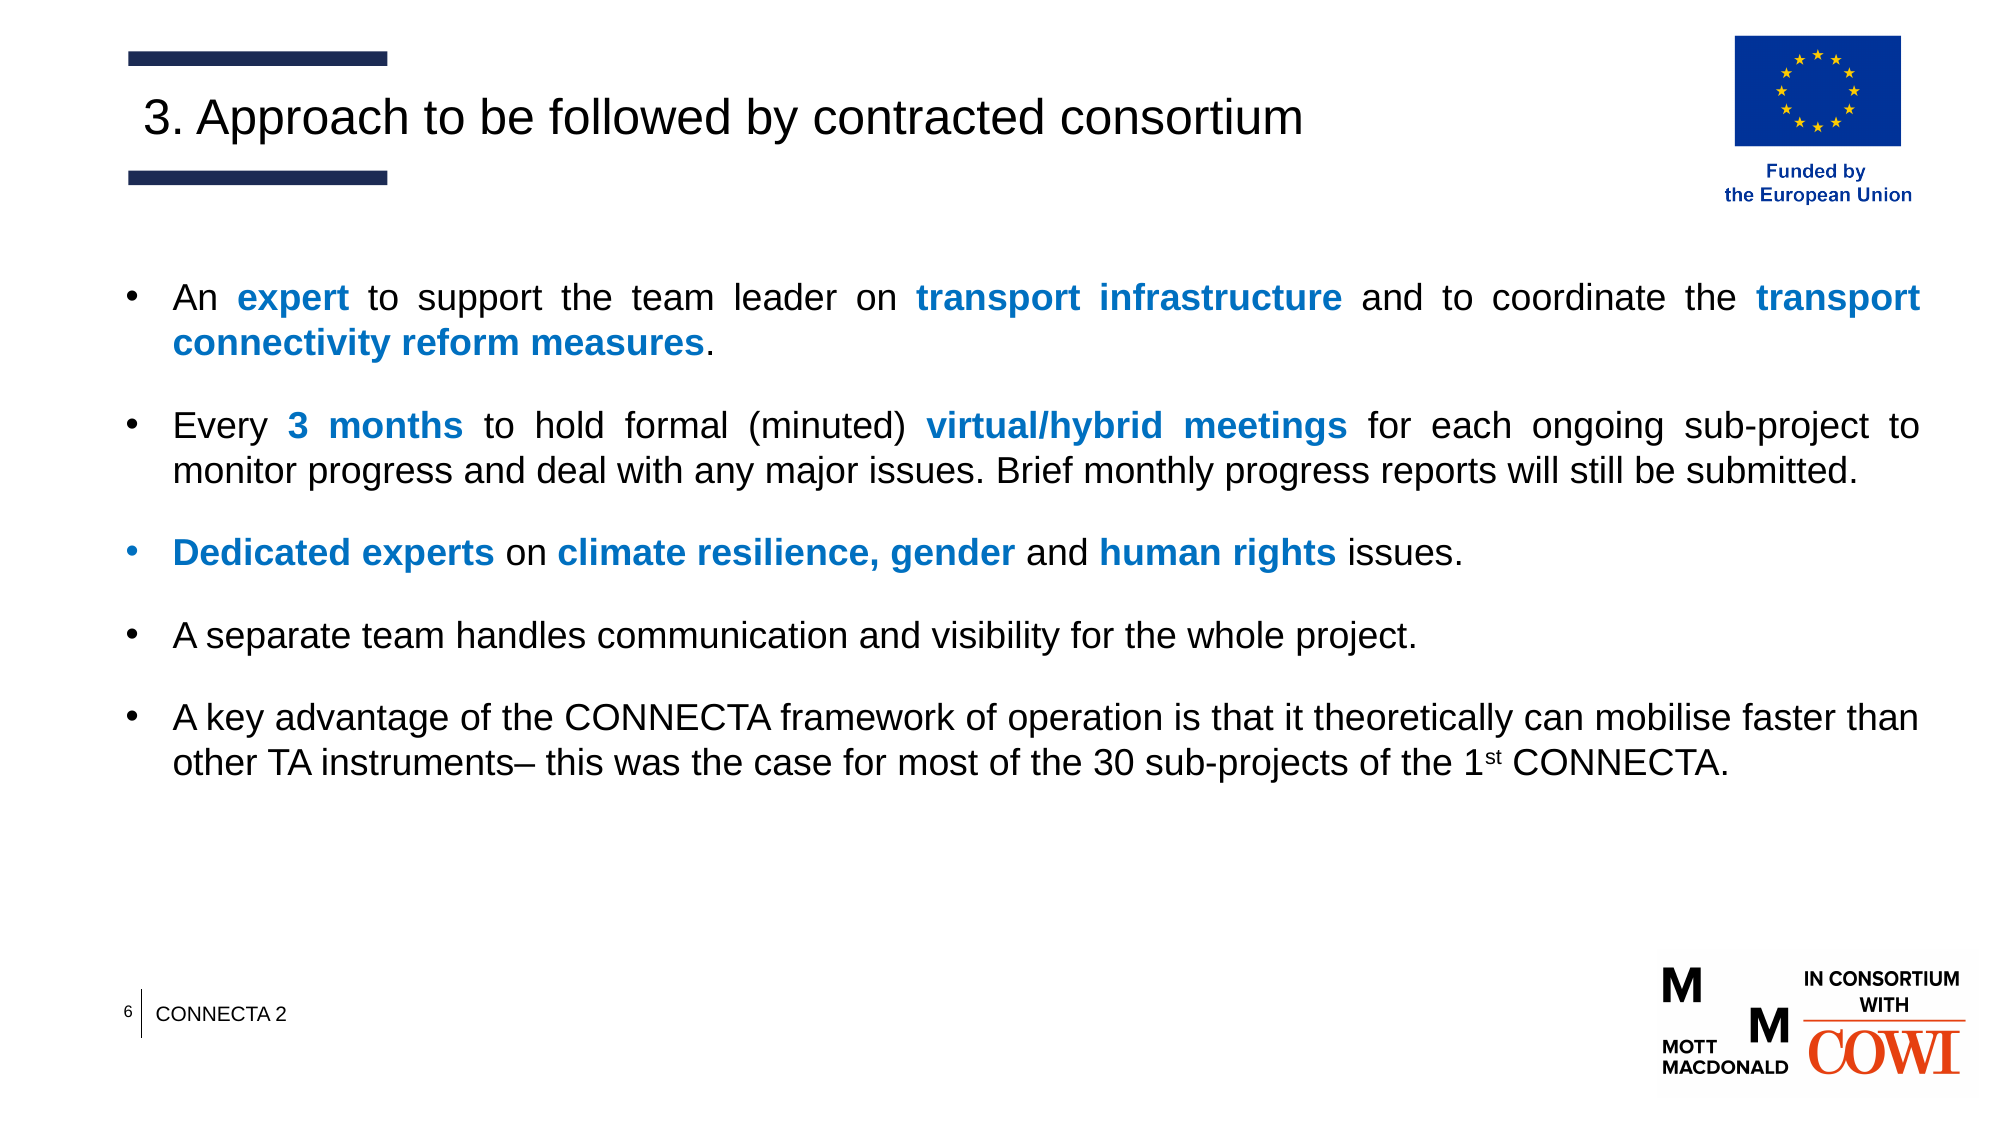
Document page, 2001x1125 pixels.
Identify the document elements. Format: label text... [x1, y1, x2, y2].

picture [1715, 15, 1921, 223]
slide_number 6 [43, 974, 133, 1058]
text_box CONNECTA 2 [143, 993, 633, 1033]
text_box 3. Approach to be followed by contracted consortium [128, 77, 1656, 153]
picture [1657, 949, 1979, 1098]
text_box An expert to support the team leader on transport infrastructure and to coordinate the transport connectivity reform measures. Every 3 months to hold formal (minuted) virtual/hybrid meetings for each ongoing sub-project to monitor progress and deal with any major issues. Brief monthly progress reports will still be submitted. Dedicated experts on climate resilience, gender and human rights issues. A separate team handles communication and visibility for the whole project. A key advantage of the CONNECTA framework of operation is that it theoretically can mobilise faster than other TA instruments– this was the case for most of the 30 sub-projects of the 1st CONNECTA. [110, 265, 1936, 791]
